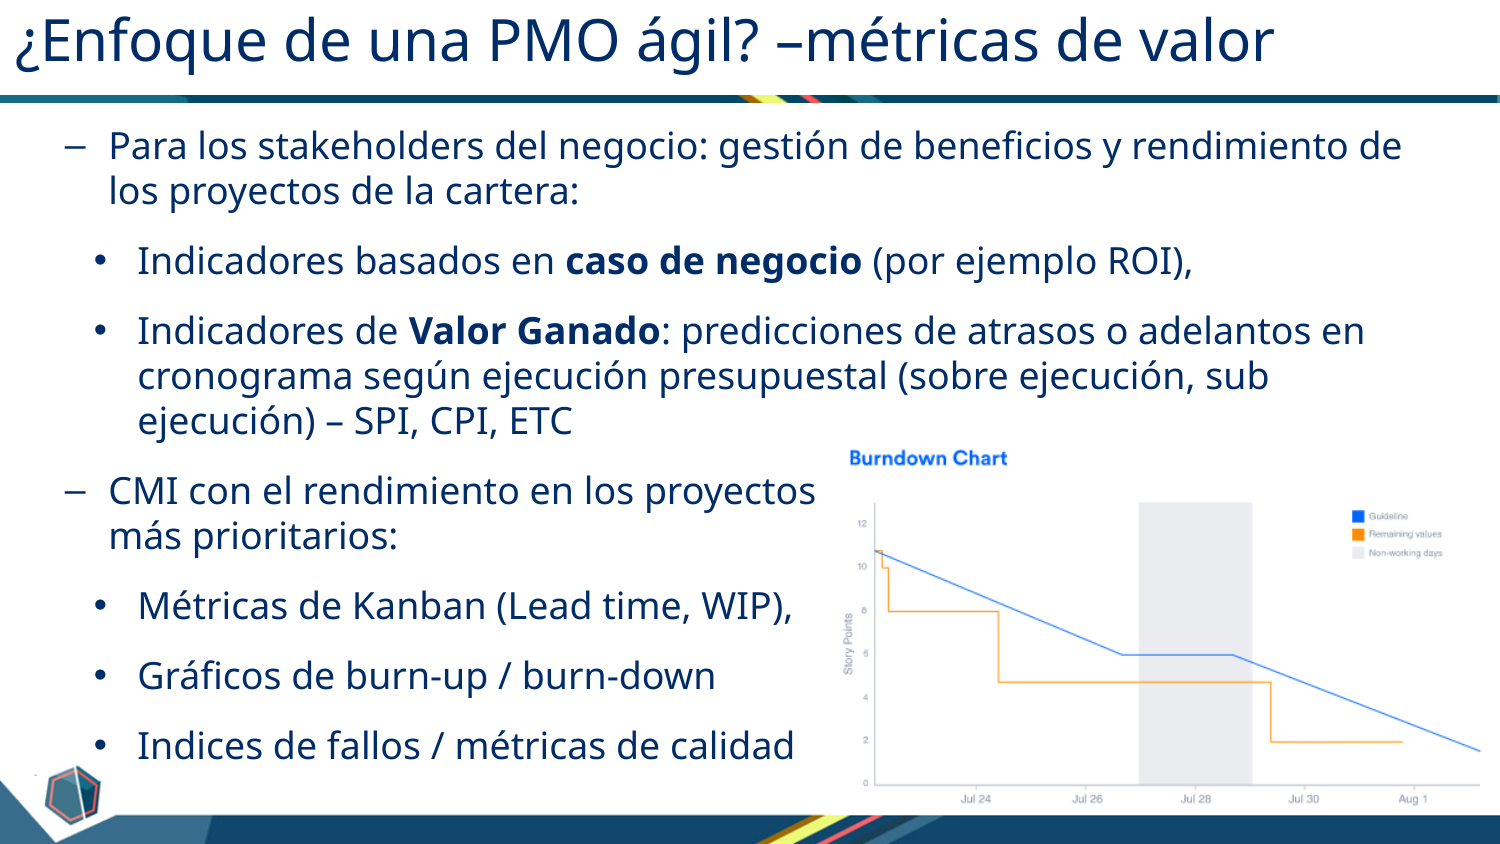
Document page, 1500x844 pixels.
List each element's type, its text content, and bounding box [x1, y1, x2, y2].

picture [0, 77, 1500, 844]
text_box Para los stakeholders del negocio: gestión de beneficios y rendimiento de los proyectos de la cartera: Indicadores basados en caso de negocio (por ejemplo ROI), Indicadores de Valor Ganado: predicciones de atrasos o adelantos en cronograma según ejecución presupuestal (sobre ejecución, sub ejecución) – SPI, CPI, ETC CMI con el rendimiento en los proyectos más prioritarios: Métricas de Kanban (Lead time, WIP), Gráficos de burn-up / burn-down Indices de fallos / métricas de calidad [50, 114, 1471, 753]
title ¿Enfoque de una PMO ágil? –métricas de valor [0, 0, 1500, 77]
